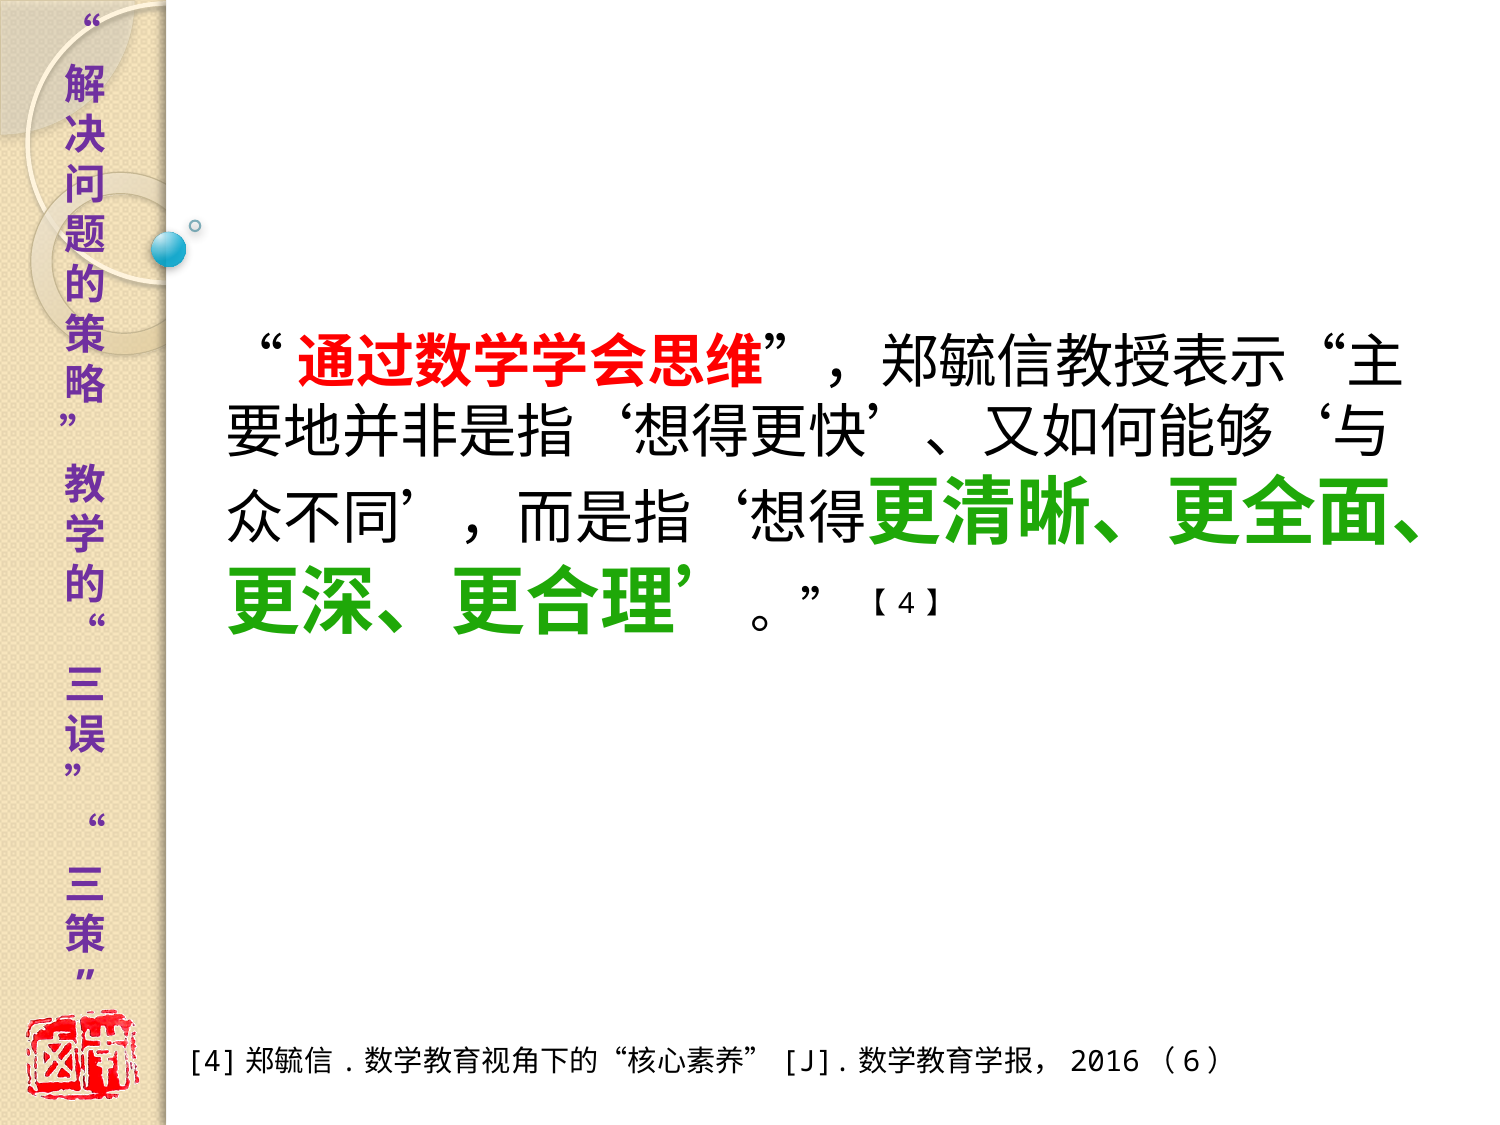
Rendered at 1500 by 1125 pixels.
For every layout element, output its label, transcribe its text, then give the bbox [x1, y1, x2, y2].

text_box “通过数学学会思维”，郑毓信教授表示“主要地并非是指‘想得更快’、又如何能够‘与众不同’，而是指‘想得更清晰、更全面、更深、更合理’。” 【4】 [210, 316, 1423, 652]
picture [23, 1006, 142, 1102]
text_box “解决问题的策略 ”教学的“三误”“三策 ” [35, 0, 136, 1003]
text_box [4]郑毓信.数学教育视角下的“核心素养”[J].数学教育学报，2016（6） [171, 1035, 1365, 1086]
